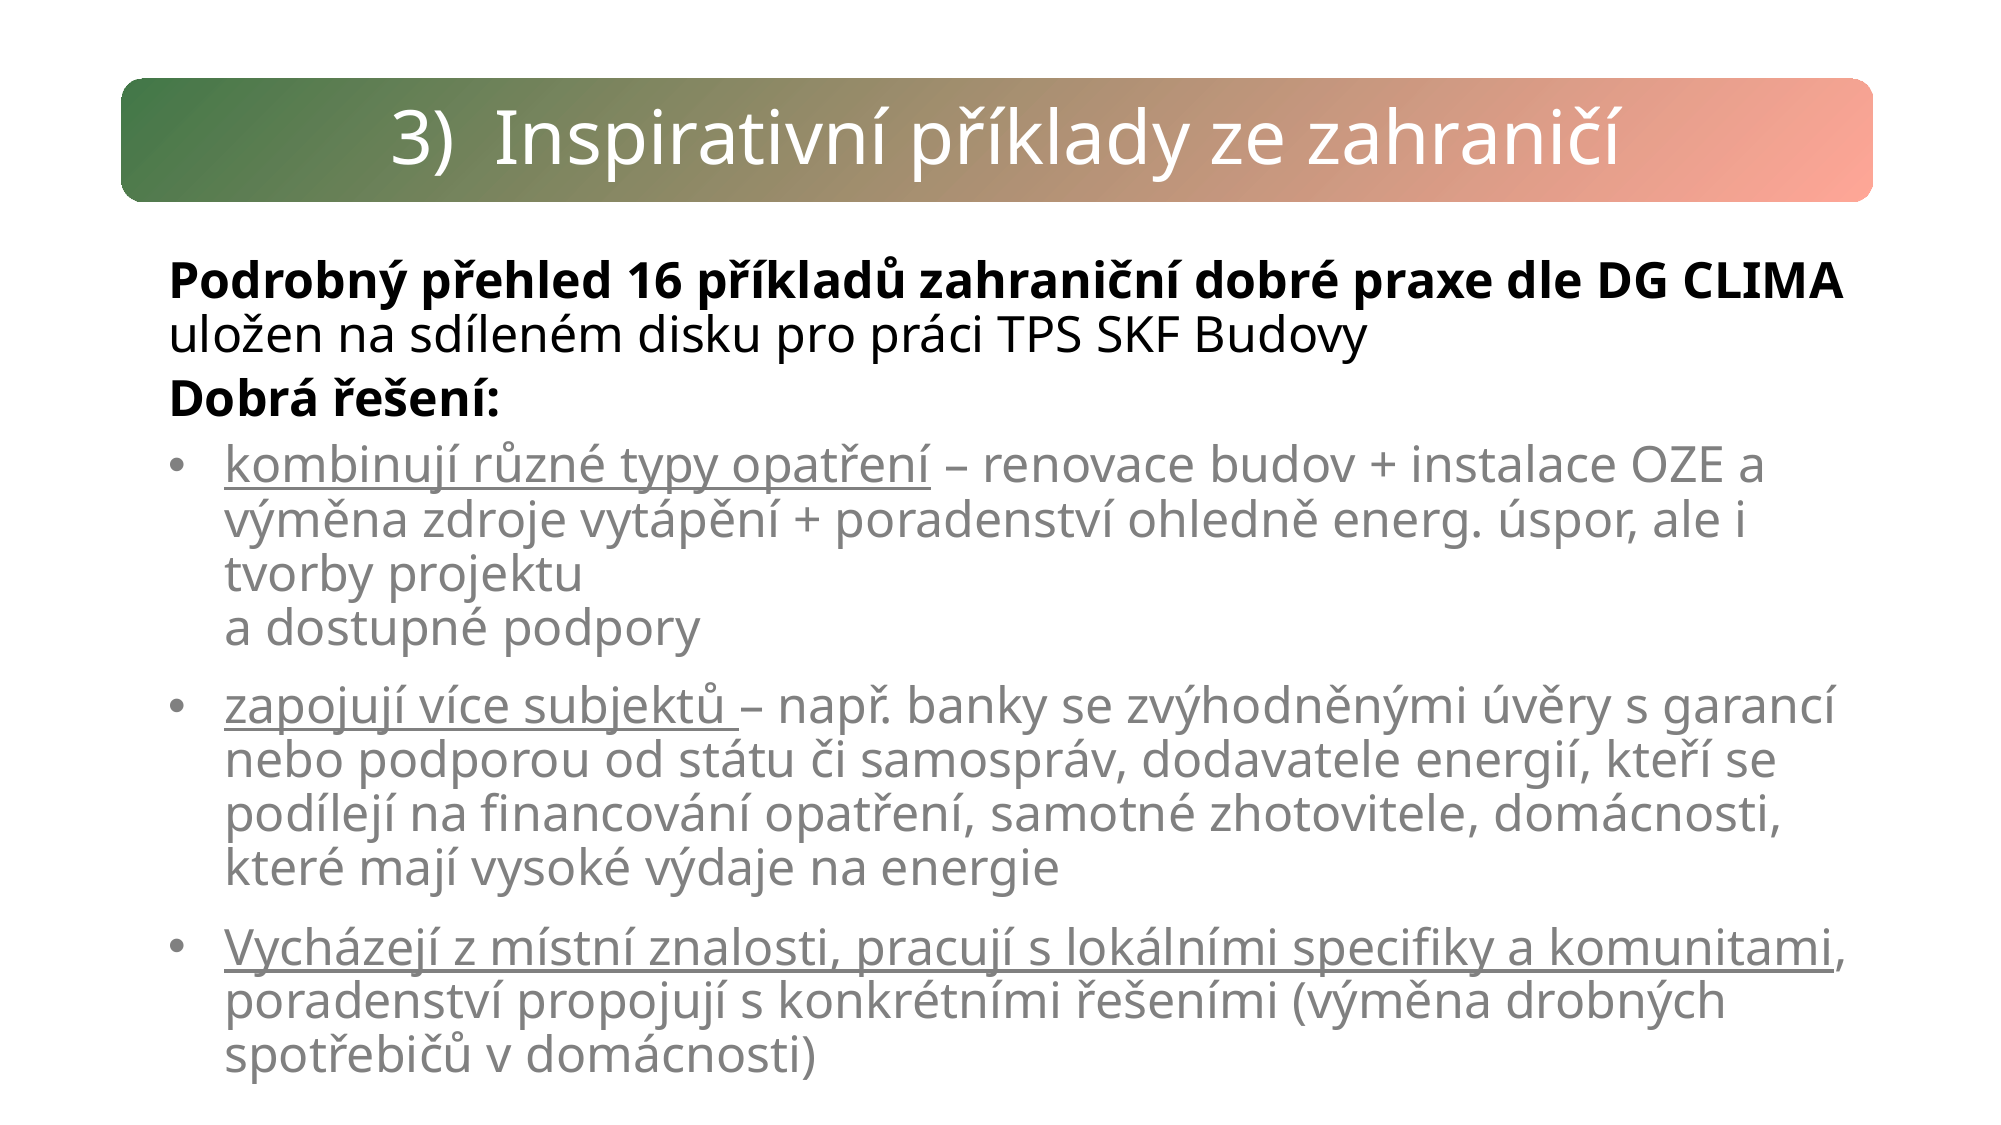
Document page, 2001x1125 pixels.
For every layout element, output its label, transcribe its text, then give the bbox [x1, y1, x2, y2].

text_box 3) Inspirativní příklady ze zahraničí [121, 78, 1873, 202]
text_box Podrobný přehled 16 příkladů zahraniční dobré praxe dle DG CLIMA uložen na sdíleném disku pro práci TPS SKF Budovy Dobrá řešení: kombinují různé typy opatření – renovace budov + instalace OZE a výměna zdroje vytápění + poradenství ohledně energ. úspor, ale i tvorby projektu a dostupné podpory zapojují více subjektů – např. banky se zvýhodněnými úvěry s garancí nebo podporou od státu či samospráv, dodavatele energií, kteří se podílejí na financování opatření, samotné zhotovitele, domácnosti, které mají vysoké výdaje na energie Vycházejí z místní znalosti, pracují s lokálními specifiky a komunitami, poradenství propojují s konkrétními řešeními (výměna drobných spotřebičů v domácnosti) [78, 247, 1873, 1125]
